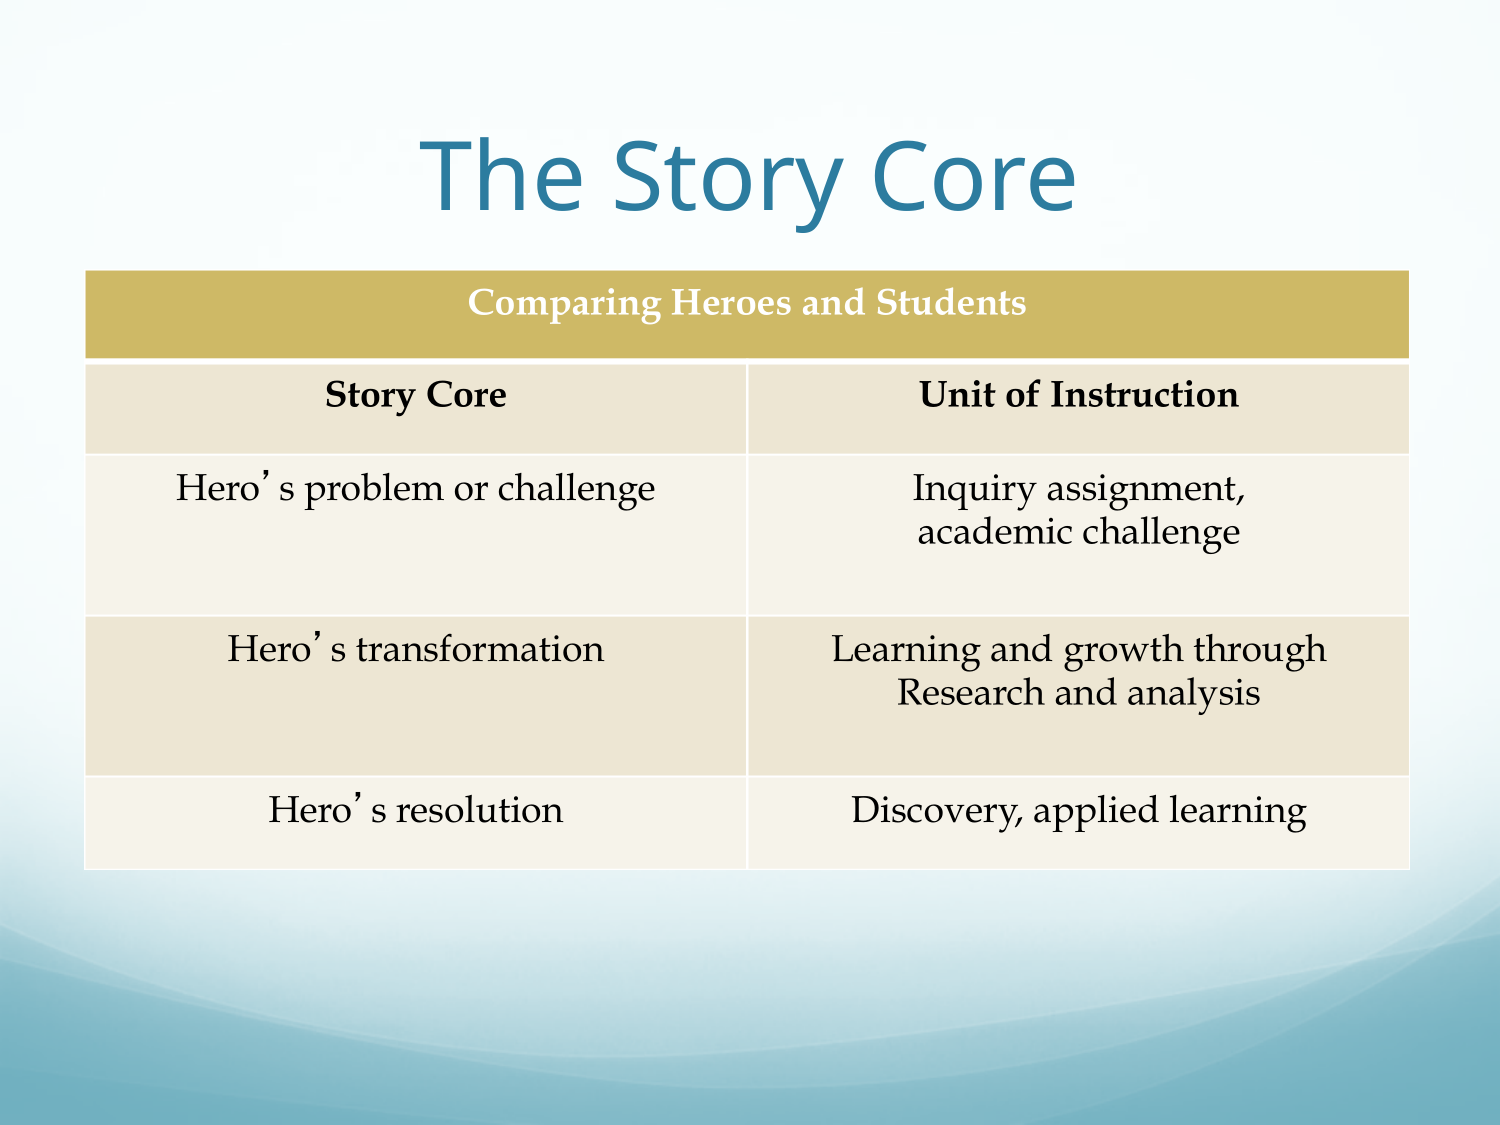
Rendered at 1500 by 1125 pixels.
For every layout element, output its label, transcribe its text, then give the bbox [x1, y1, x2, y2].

title The Story Core [90, 17, 1410, 237]
picture [83, 268, 1410, 871]
